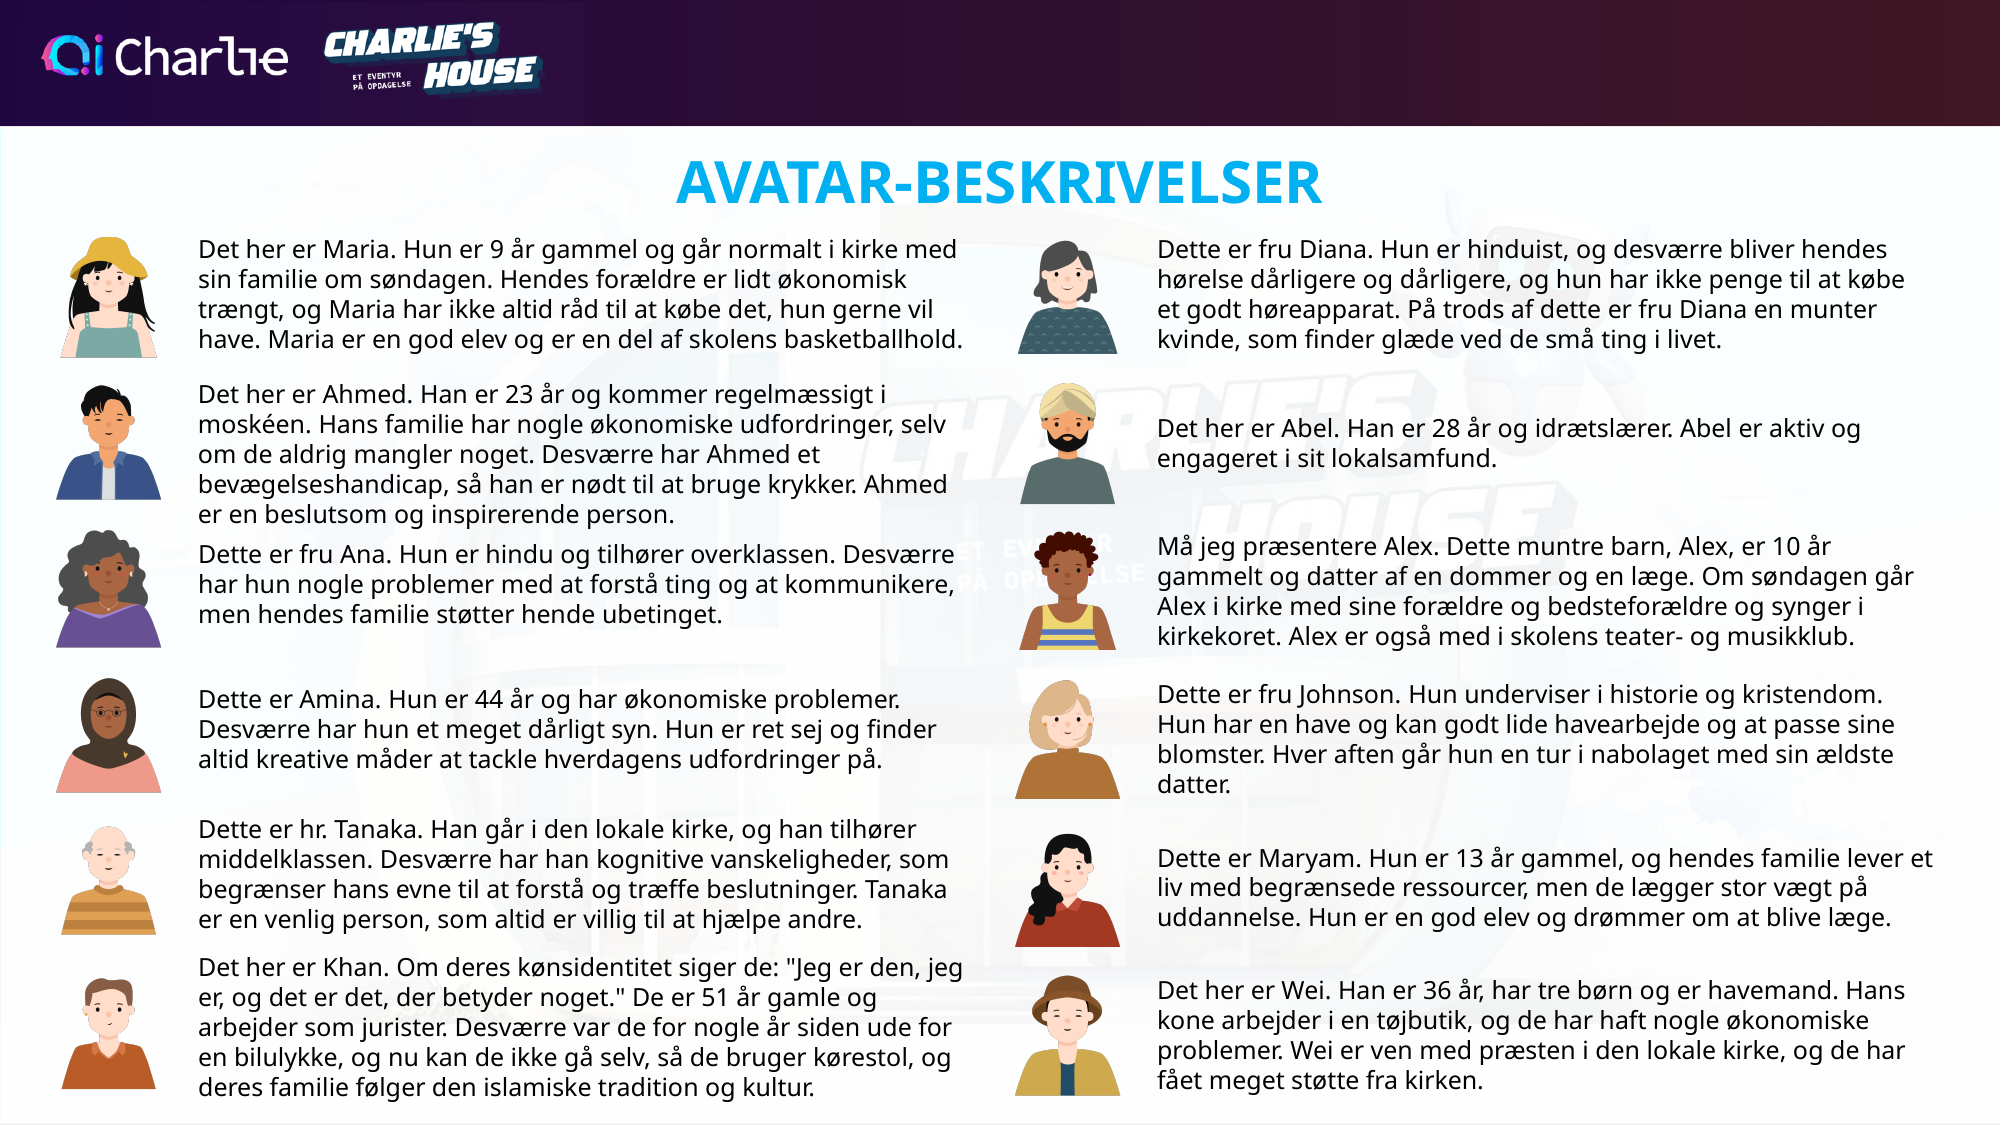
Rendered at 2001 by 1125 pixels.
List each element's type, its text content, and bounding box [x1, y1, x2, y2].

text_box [991, 515, 1952, 663]
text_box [32, 653, 991, 798]
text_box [32, 363, 991, 508]
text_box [32, 218, 991, 363]
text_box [32, 508, 991, 653]
picture [0, 0, 2000, 126]
text_box AVATAR-BESKRIVELSER [0, 137, 2000, 223]
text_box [991, 811, 1952, 960]
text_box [991, 218, 1952, 367]
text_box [32, 798, 991, 943]
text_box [991, 367, 1952, 515]
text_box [991, 960, 1952, 1112]
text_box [32, 943, 991, 1112]
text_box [991, 663, 1952, 811]
